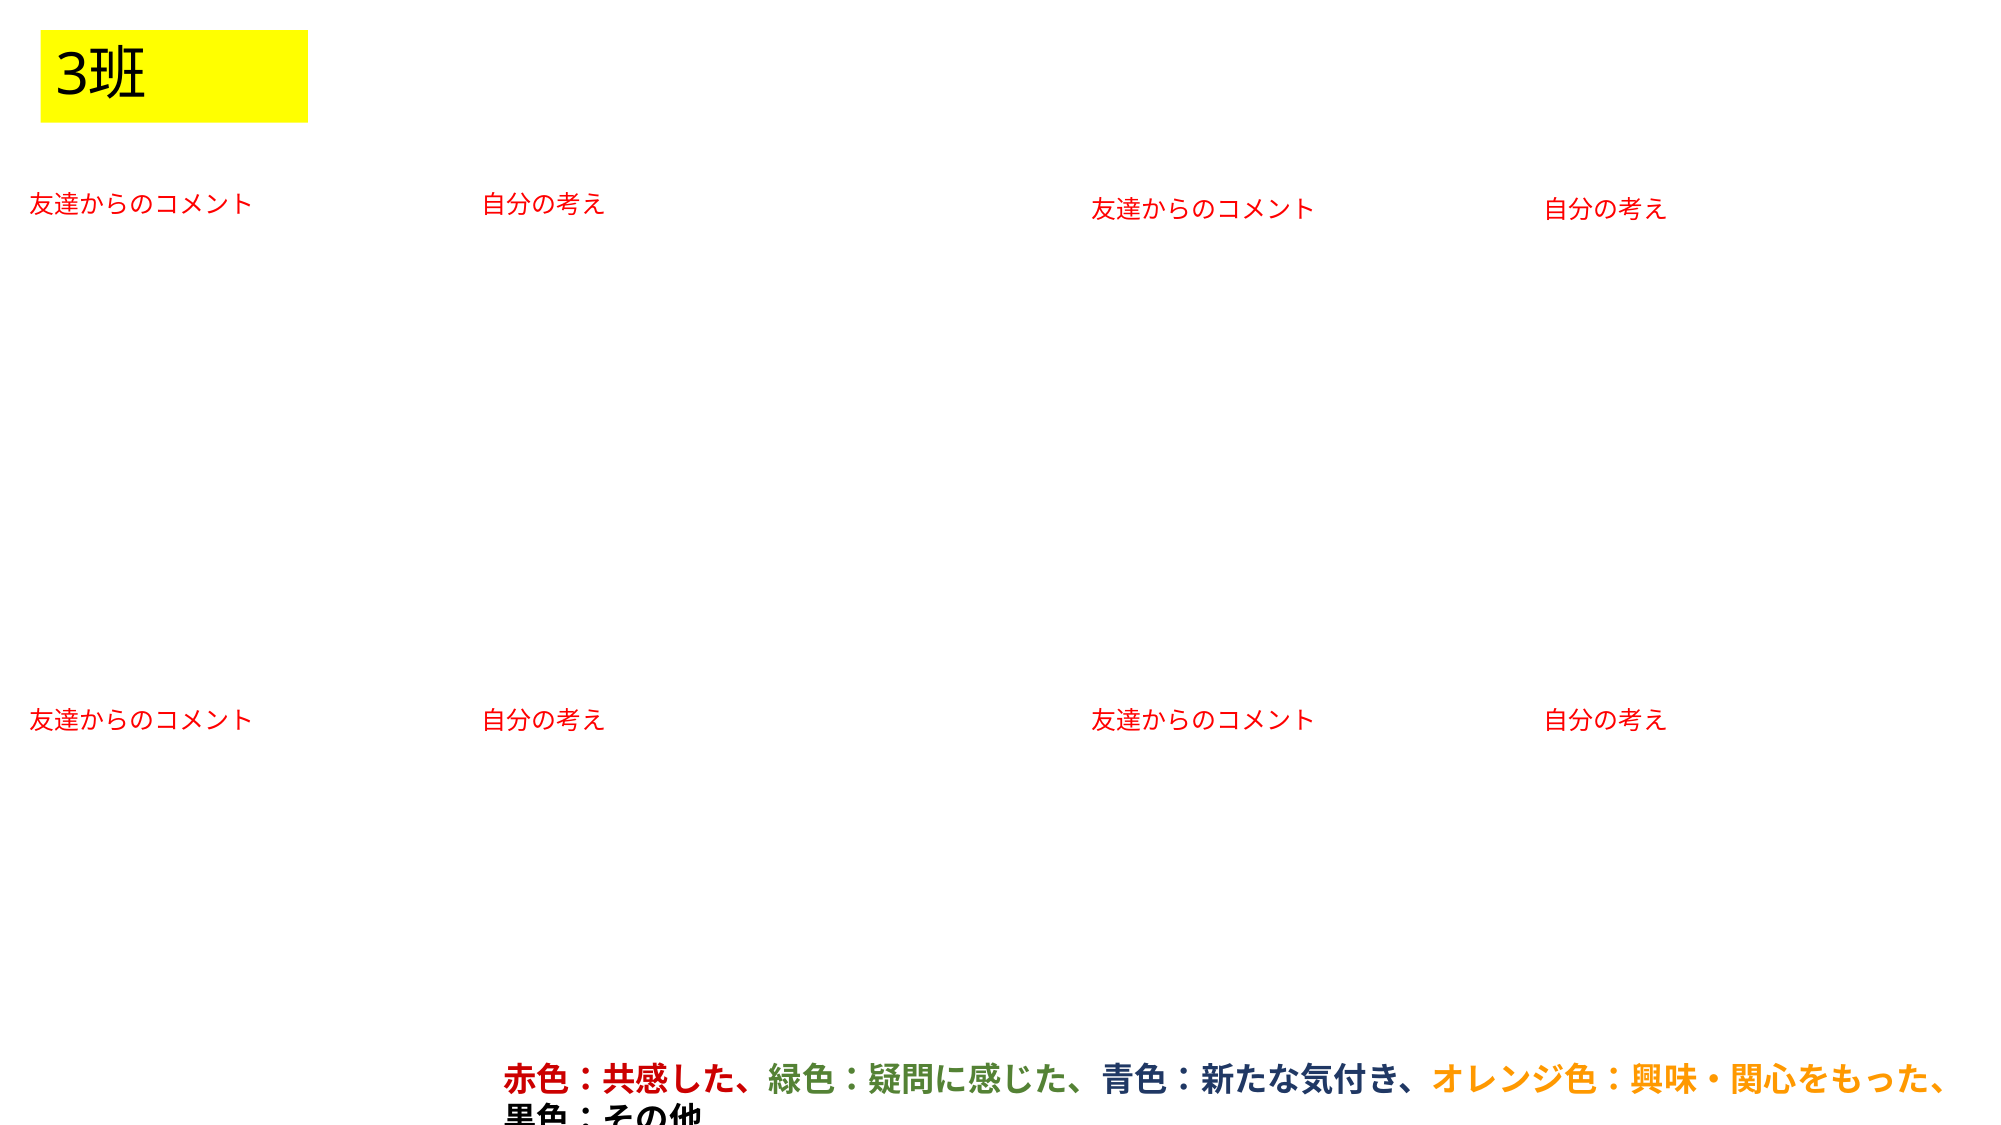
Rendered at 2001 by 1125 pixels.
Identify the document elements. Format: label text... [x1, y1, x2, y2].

list 3班 [40, 30, 308, 123]
